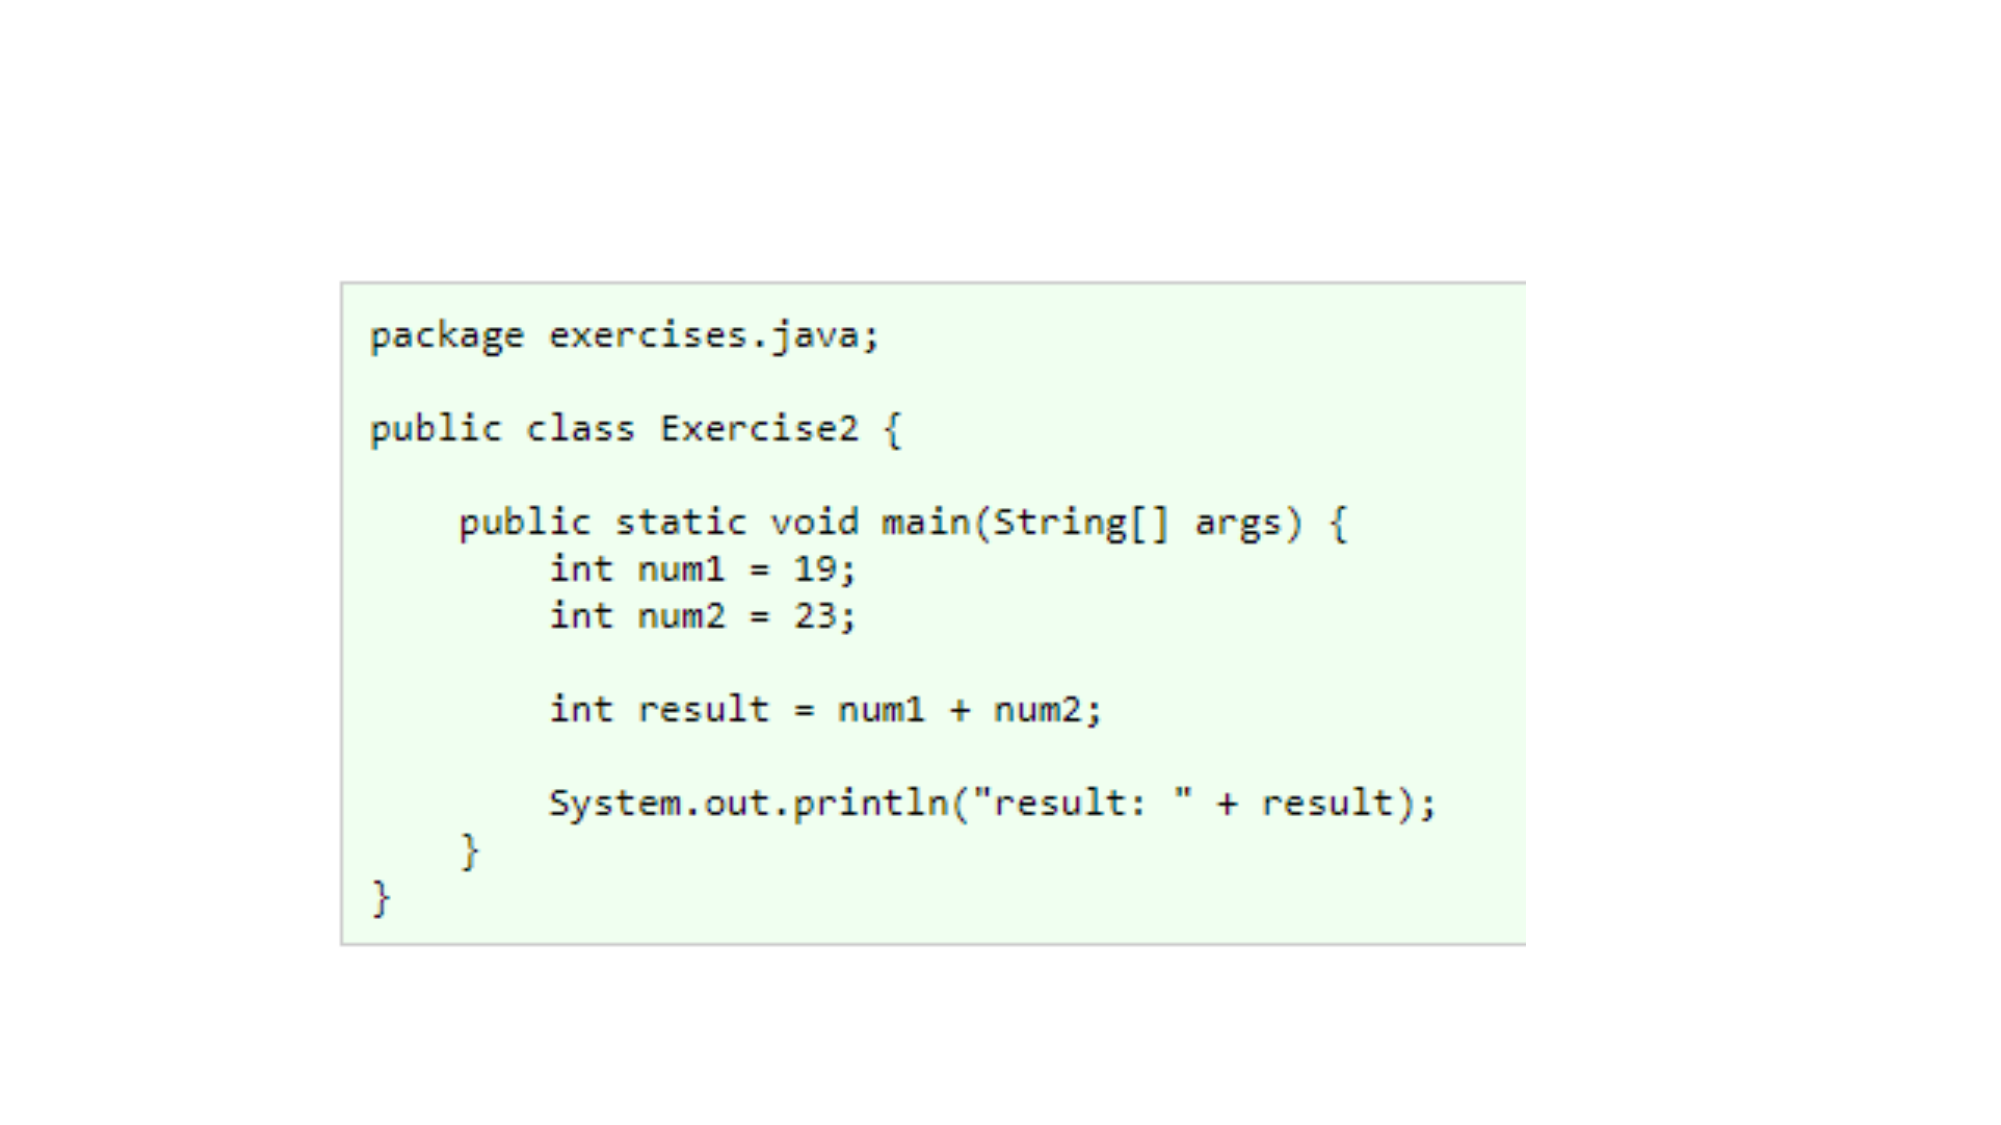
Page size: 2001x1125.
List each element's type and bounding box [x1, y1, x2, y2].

list [313, 248, 1526, 969]
